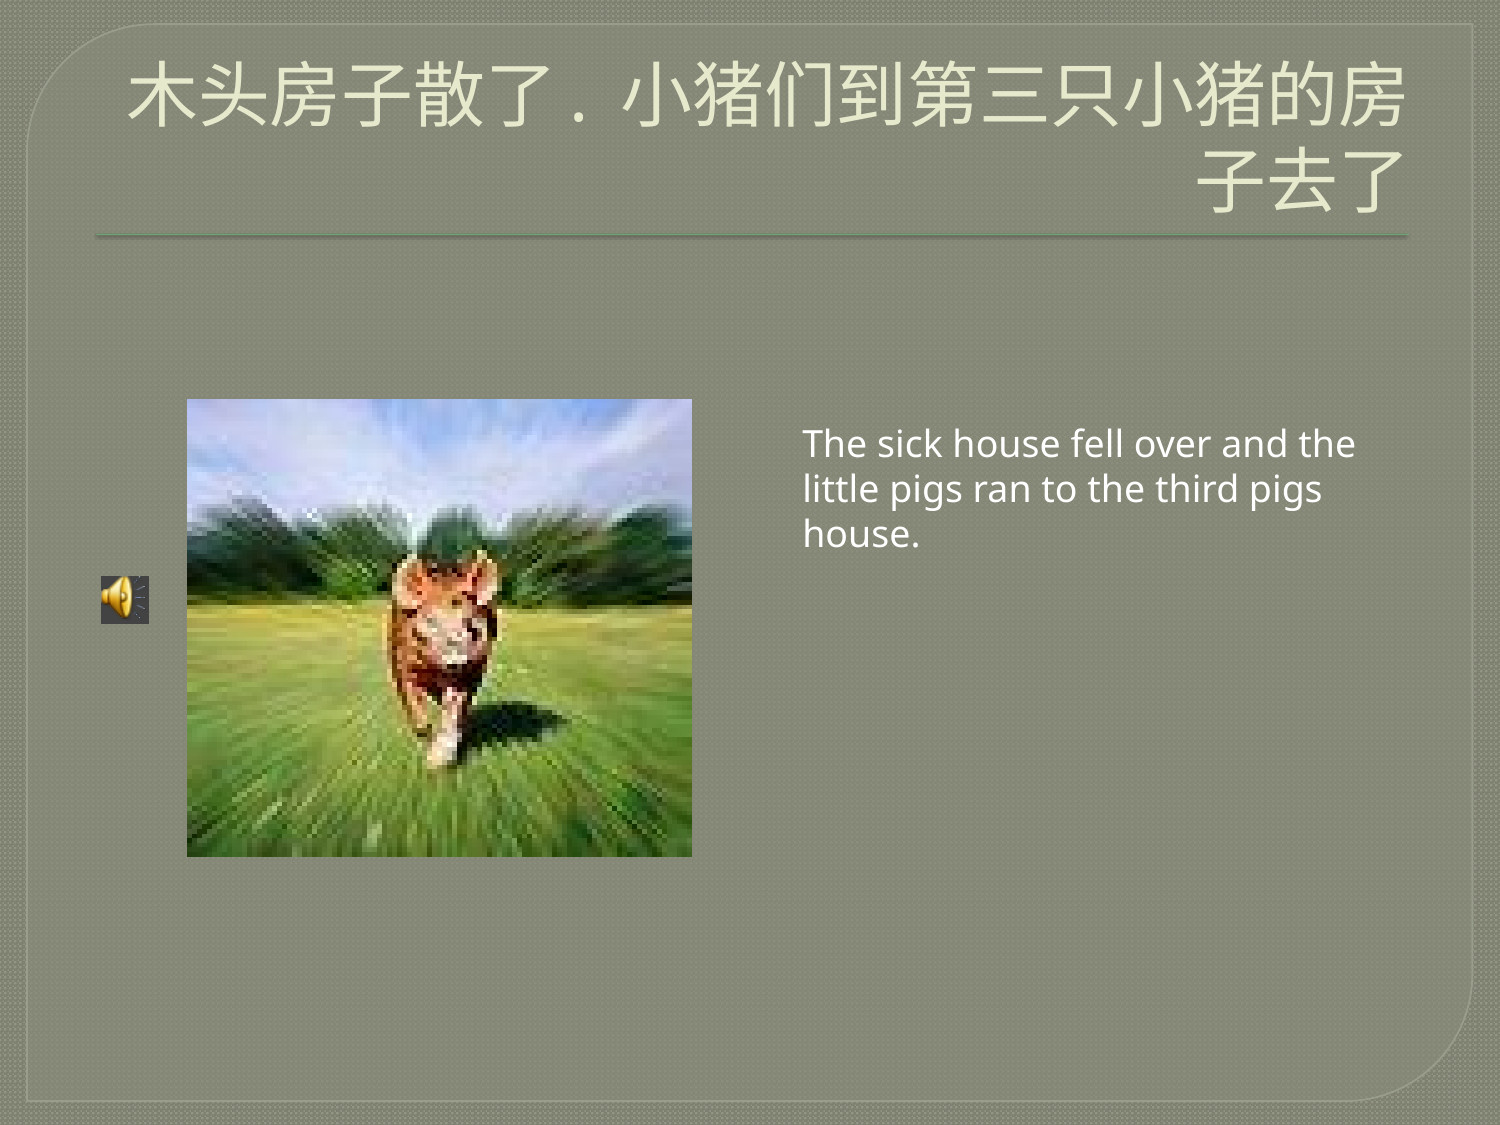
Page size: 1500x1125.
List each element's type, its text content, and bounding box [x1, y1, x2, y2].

title 木头房子散了. 小猪们到第三只小猪的房子去了 [75, 41, 1425, 230]
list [187, 399, 692, 858]
text_box The sick house fell over and the little pigs ran to the third pigs house. [787, 412, 1425, 563]
picture [99, 574, 151, 626]
